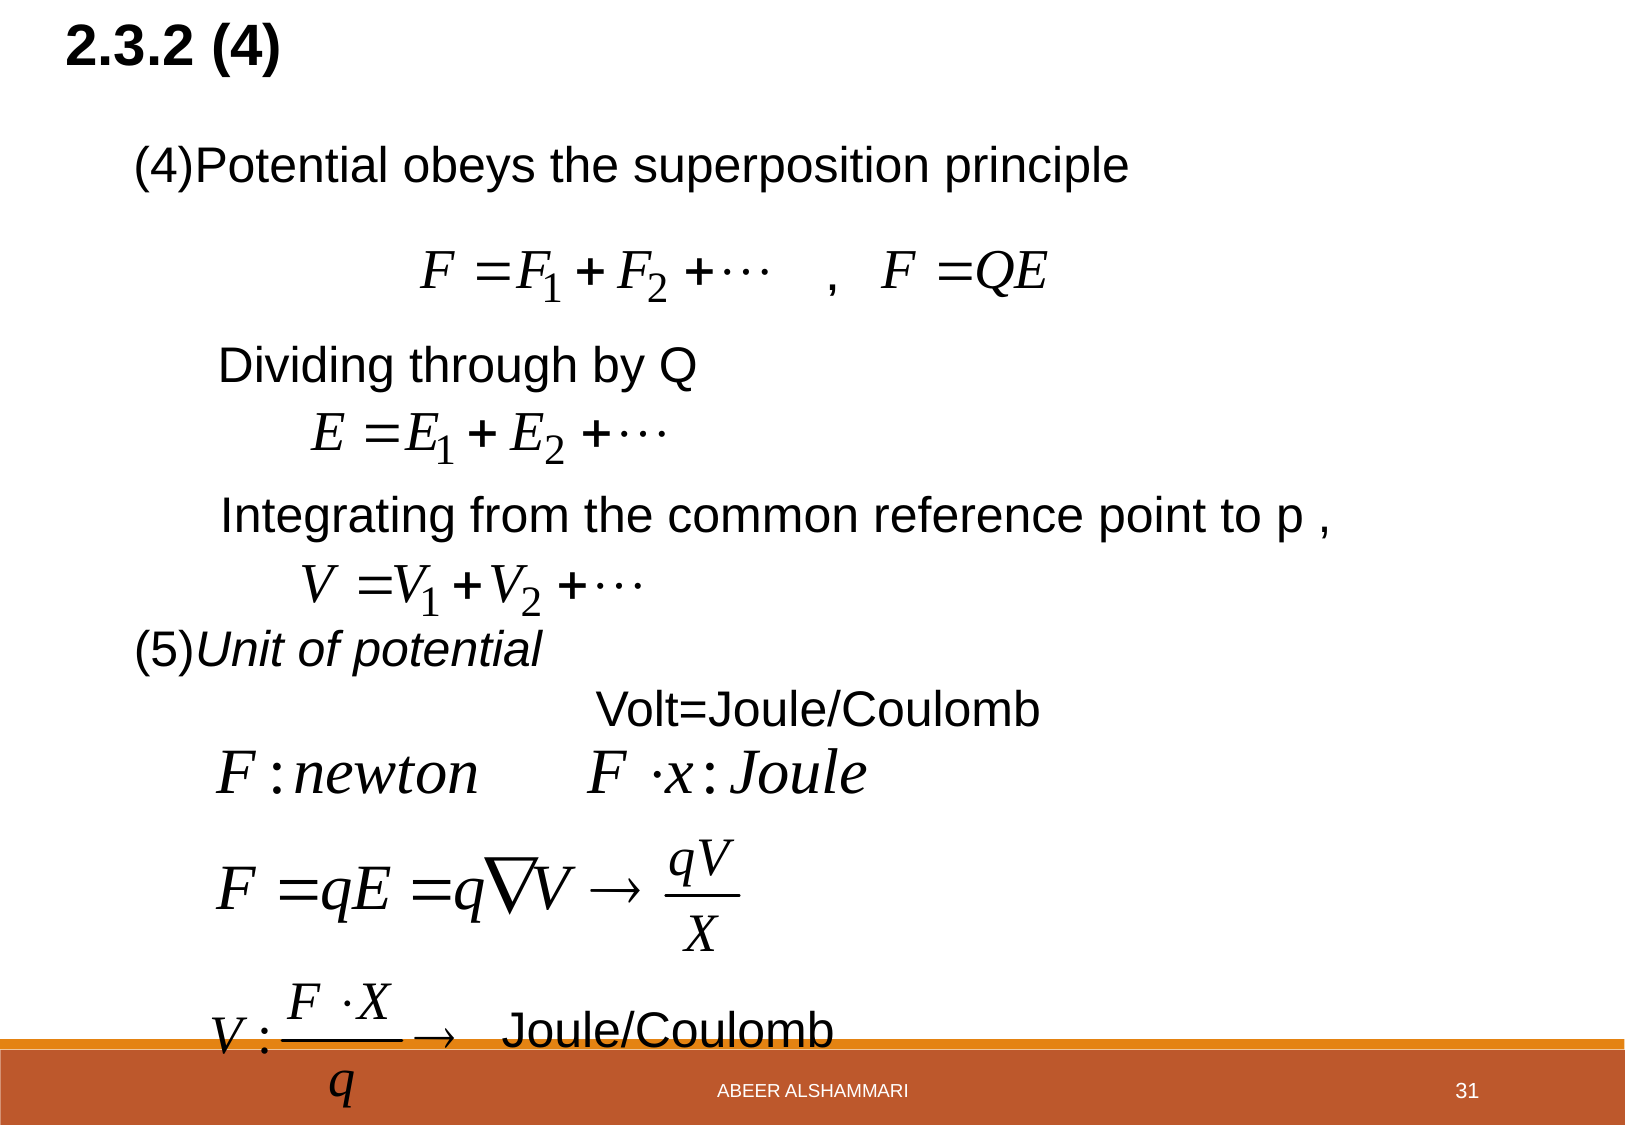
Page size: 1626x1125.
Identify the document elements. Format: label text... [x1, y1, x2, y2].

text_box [210, 741, 872, 1114]
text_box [305, 395, 672, 470]
text_box Dividing through by Q [202, 324, 714, 400]
slide_number 31 [1319, 1059, 1495, 1120]
text_box Integrating from the common reference point to p , [205, 474, 1348, 550]
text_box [414, 233, 1055, 308]
text_box (5)Unit of potential Volt=Joule/Coulomb [118, 609, 1057, 745]
footer Abeer Alshammari [876, 1059, 1135, 1120]
text_box 2.3.2 (4) [50, 0, 298, 85]
text_box (4)Potential obeys the superposition principle [118, 124, 1146, 200]
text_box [300, 555, 648, 622]
